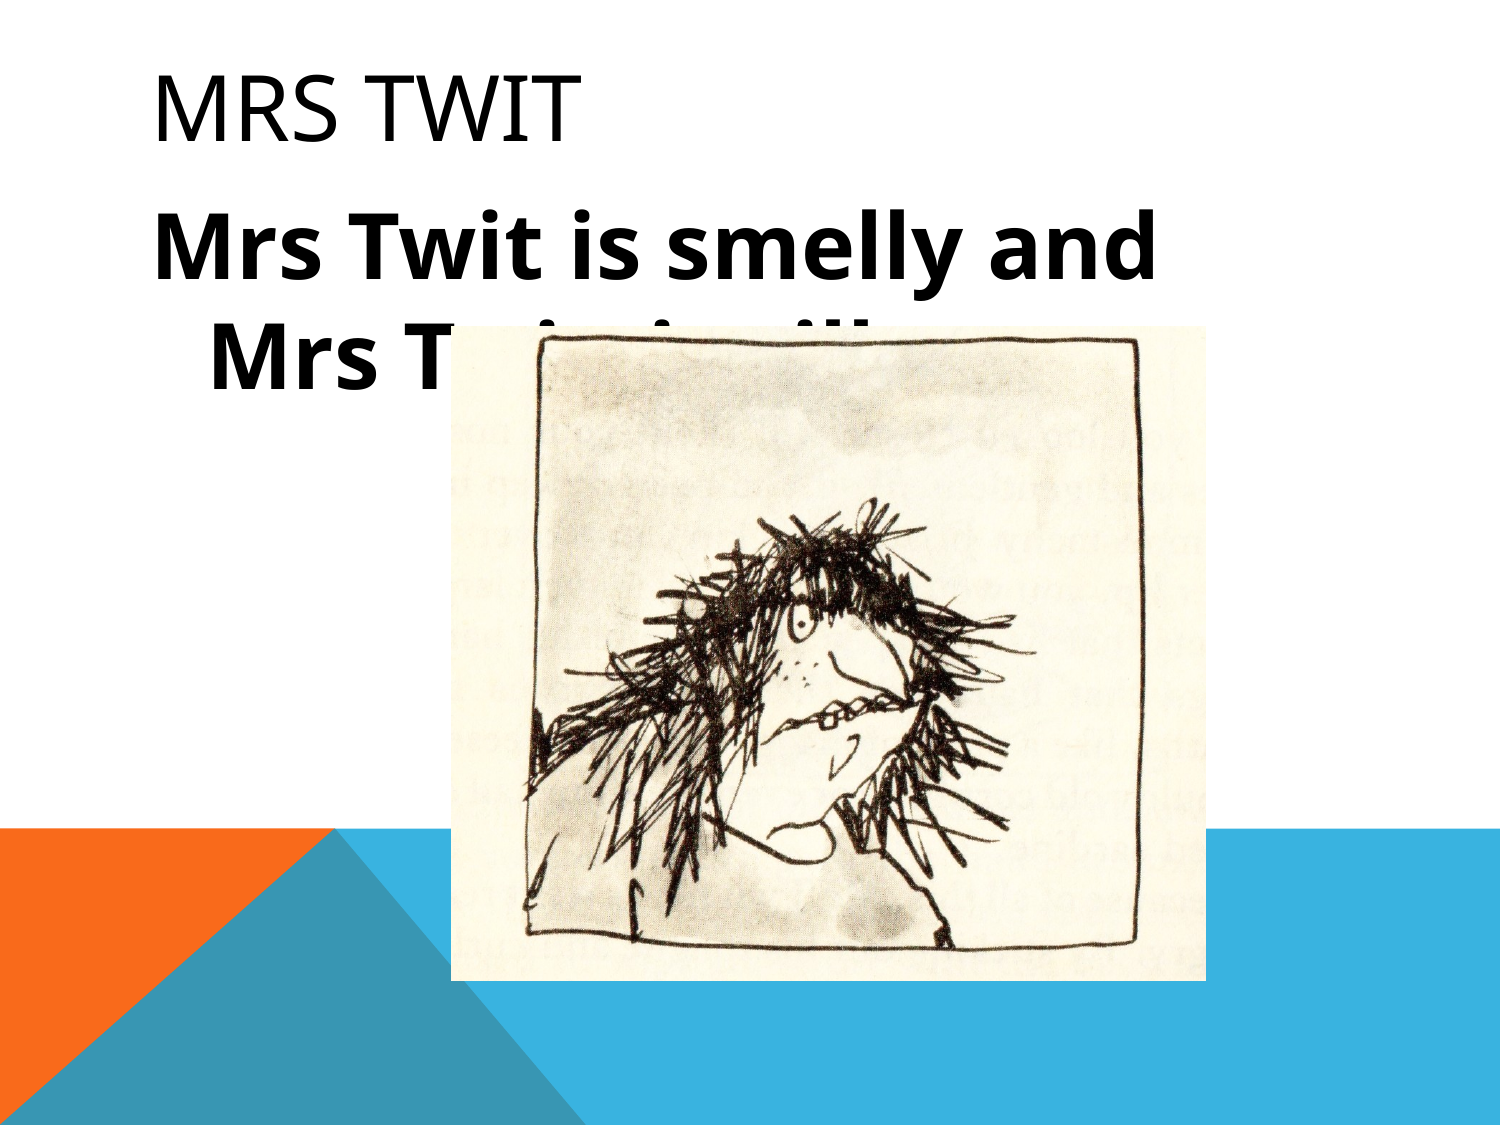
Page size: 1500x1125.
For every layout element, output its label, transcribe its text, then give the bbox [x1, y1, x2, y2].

picture [450, 325, 1206, 982]
list Mrs Twit is smelly and Mrs Twit is silly [135, 180, 1369, 768]
title Mrs Twit [135, 60, 1369, 150]
